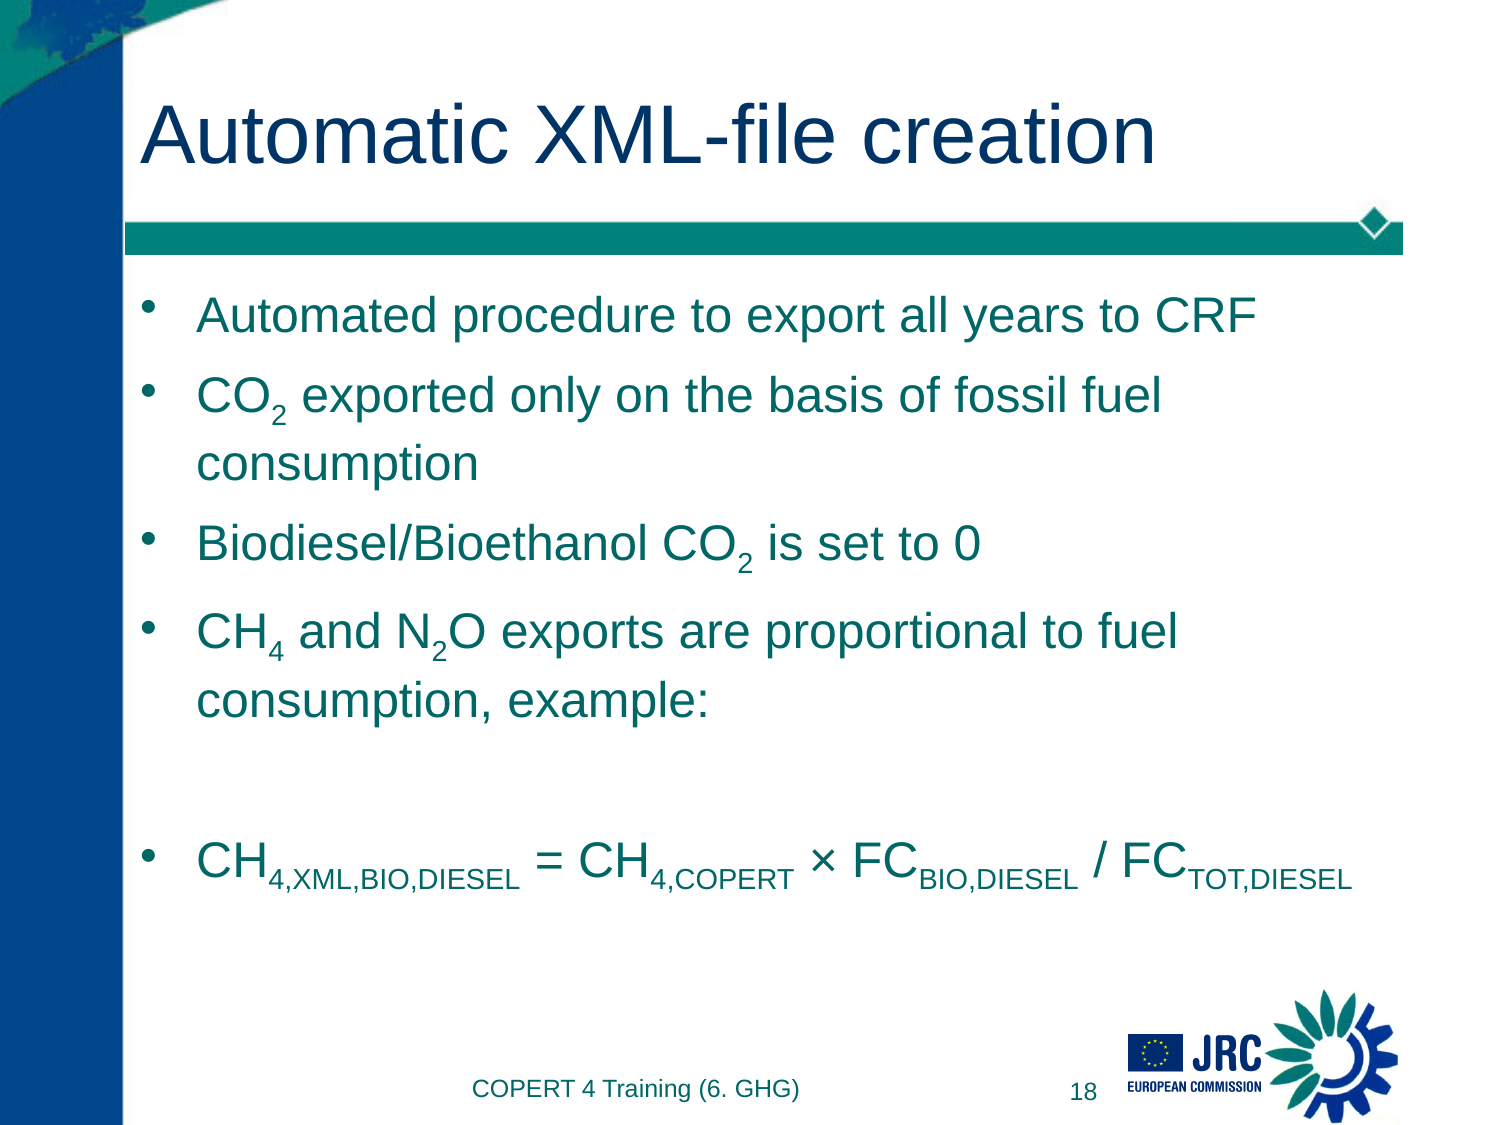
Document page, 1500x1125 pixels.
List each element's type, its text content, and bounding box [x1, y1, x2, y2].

title Automatic XML-file creation [124, 33, 1401, 188]
picture [1128, 1034, 1261, 1092]
picture [1262, 987, 1400, 1125]
list Automated procedure to export all years to CRF CO2 exported only on the basis of fossil fuel consumption Biodiesel/Bioethanol CO2 is set to 0 CH4 and N2O exports are proportional to fuel consumption, example: CH4,XML,BIO,DIESEL = CH4,COPERT × FCBIO,DIESEL / FCTOT,DIESEL [124, 274, 1471, 963]
footer COPERT 4 Training (6. GHG) [324, 1062, 948, 1110]
picture [0, 0, 1403, 1125]
slide_number 18 [987, 1062, 1113, 1113]
